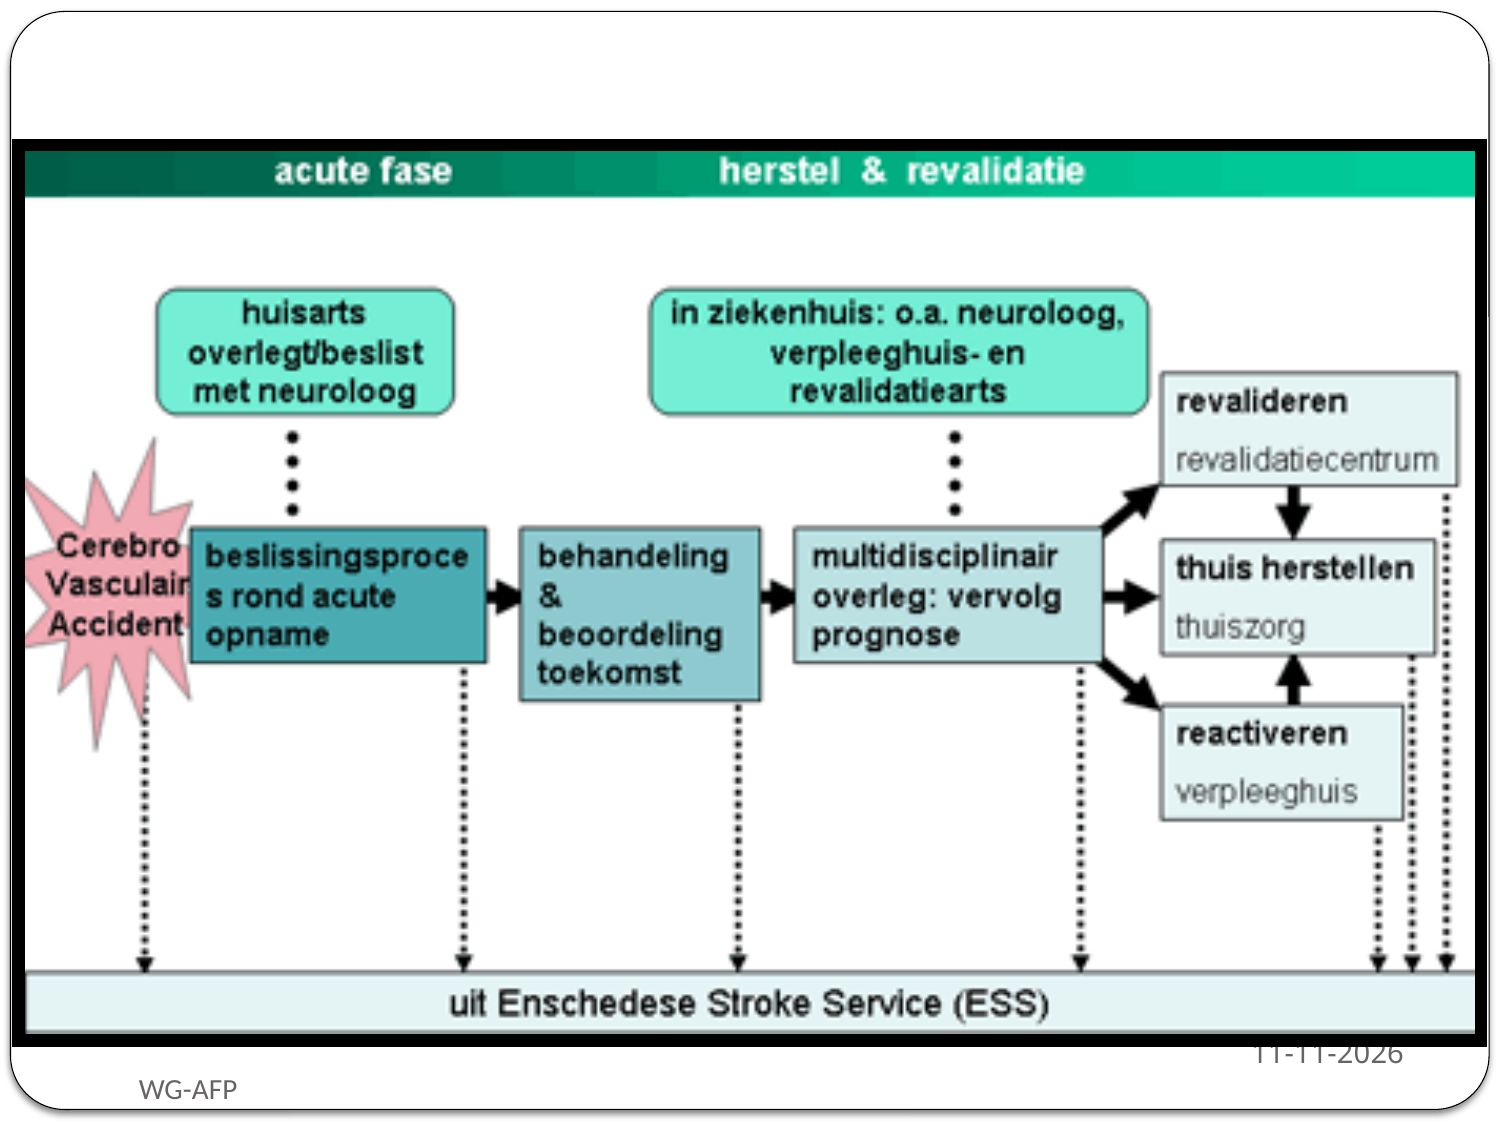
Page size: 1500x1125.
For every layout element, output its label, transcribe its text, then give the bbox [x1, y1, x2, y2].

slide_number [1012, 1042, 1419, 1094]
picture [24, 151, 1476, 1035]
footer WG-AFP [123, 1050, 774, 1125]
